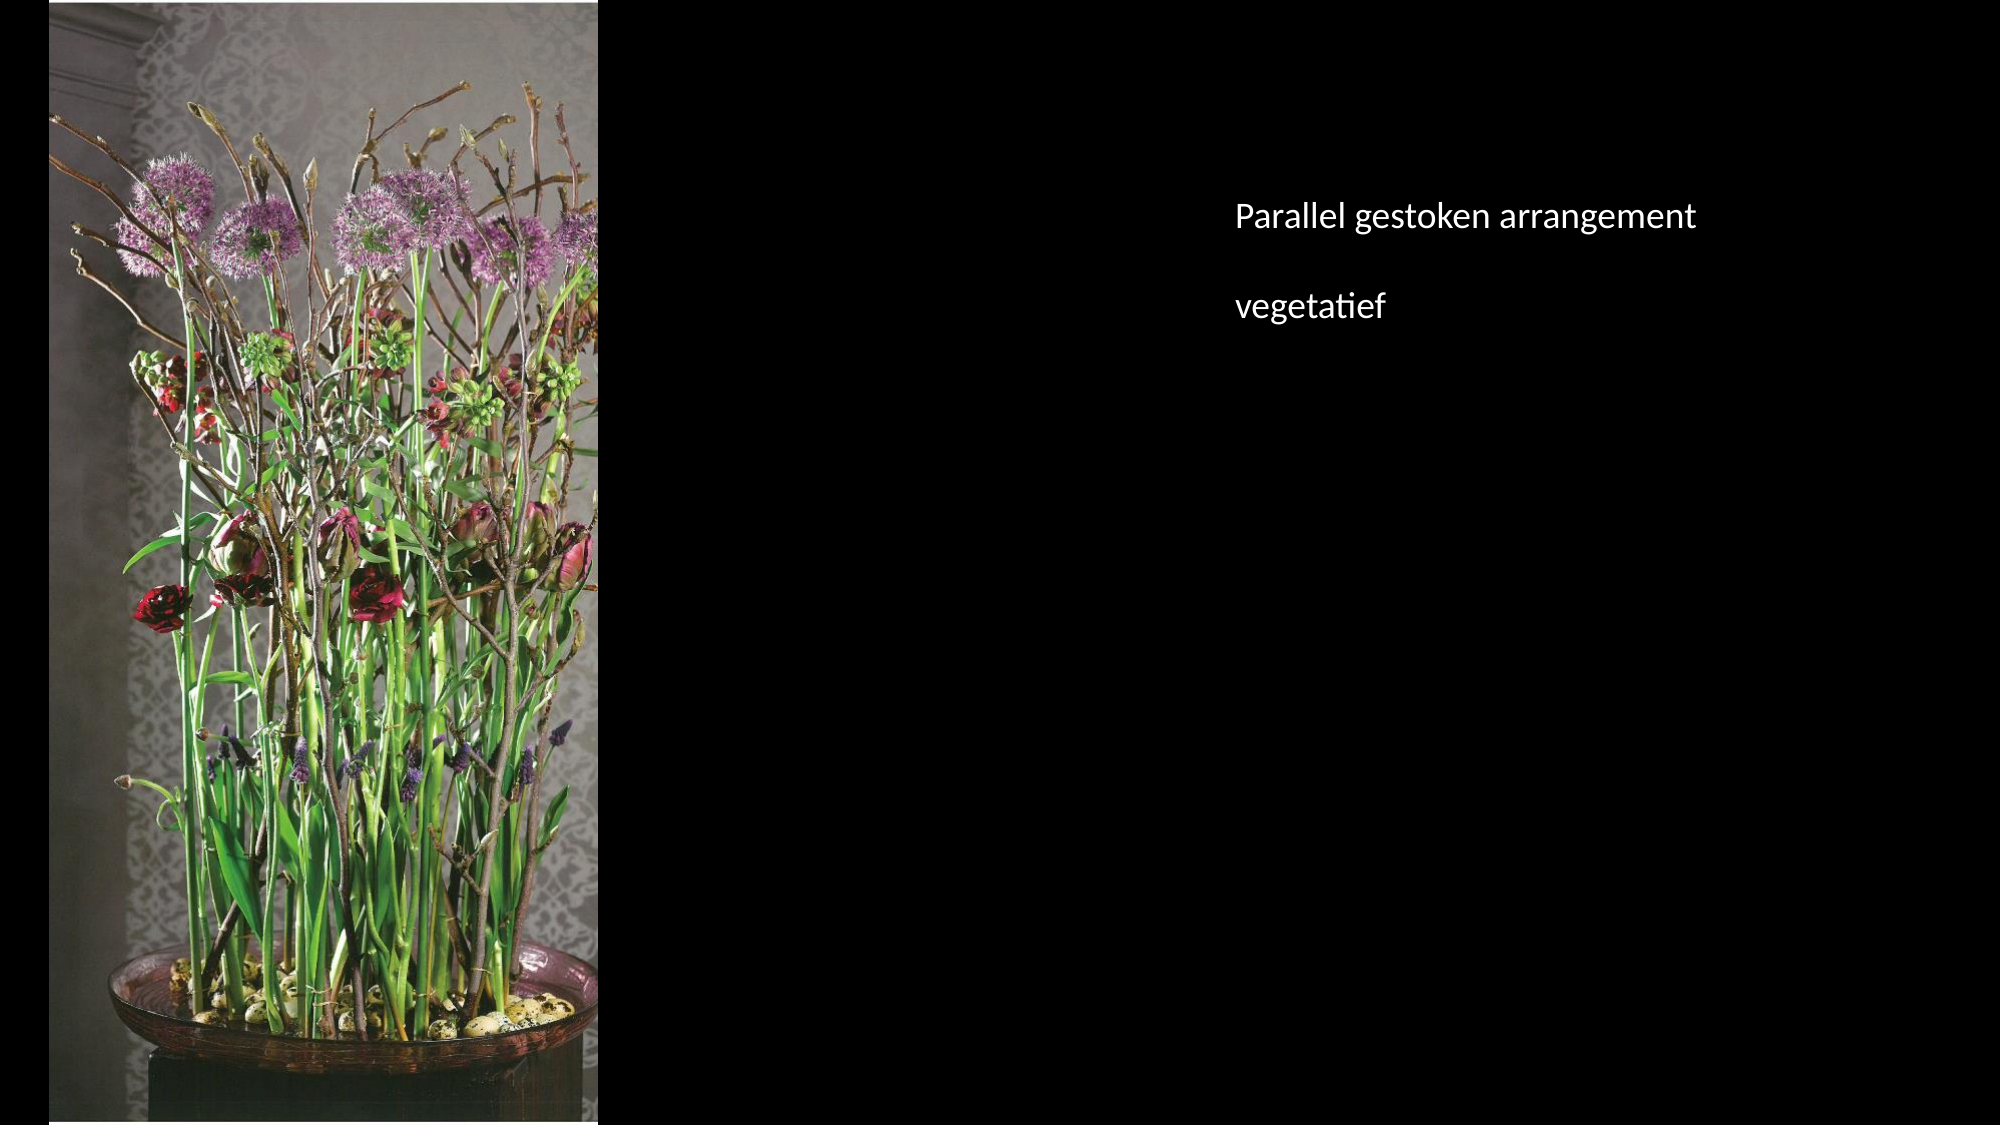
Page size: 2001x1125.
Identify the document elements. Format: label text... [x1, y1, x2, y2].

picture [49, 0, 598, 1125]
text_box Parallel gestoken arrangement vegetatief [1220, 183, 1939, 379]
